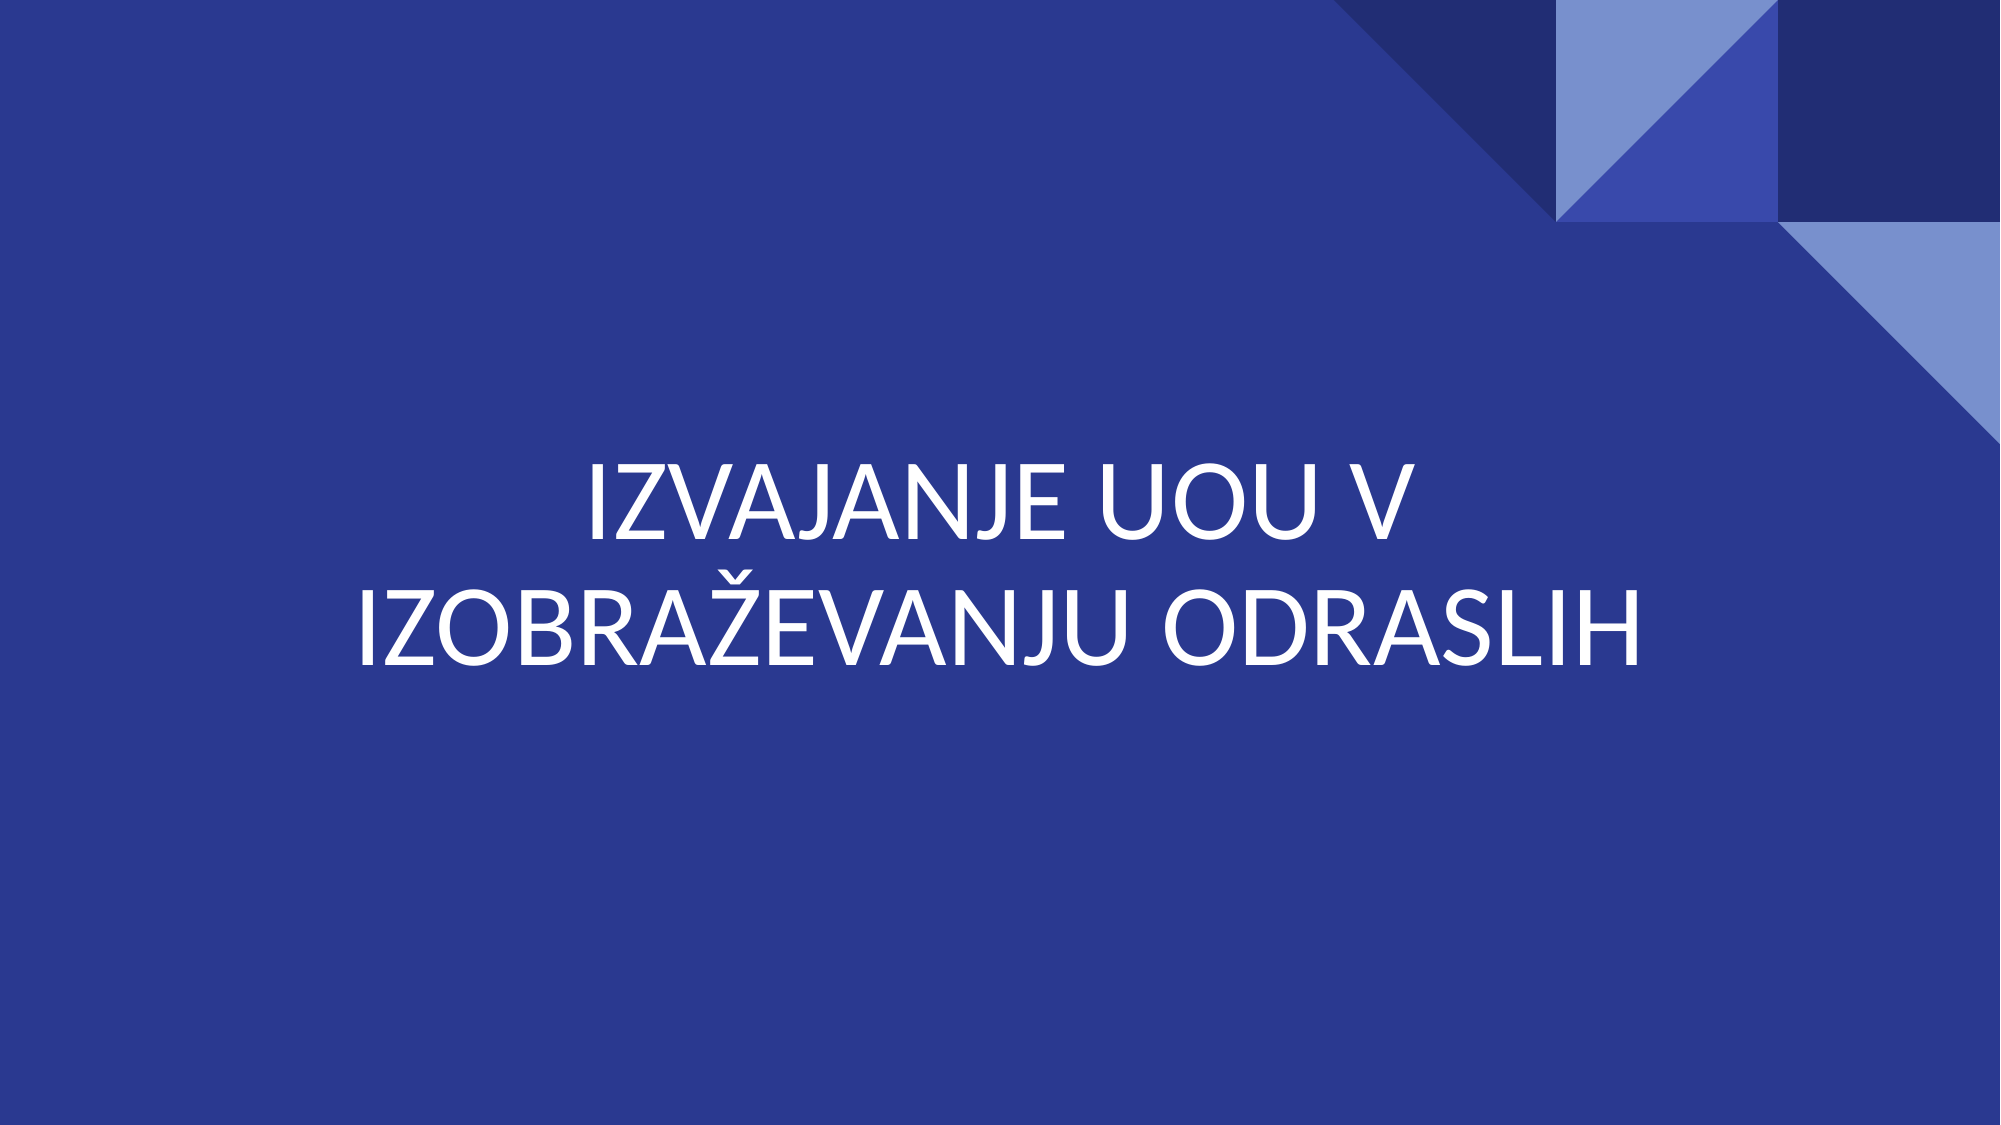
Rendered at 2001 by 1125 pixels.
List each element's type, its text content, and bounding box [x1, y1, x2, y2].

title IZVAJANJE UOU V IZOBRAŽEVANJU ODRASLIH [249, 363, 1750, 699]
